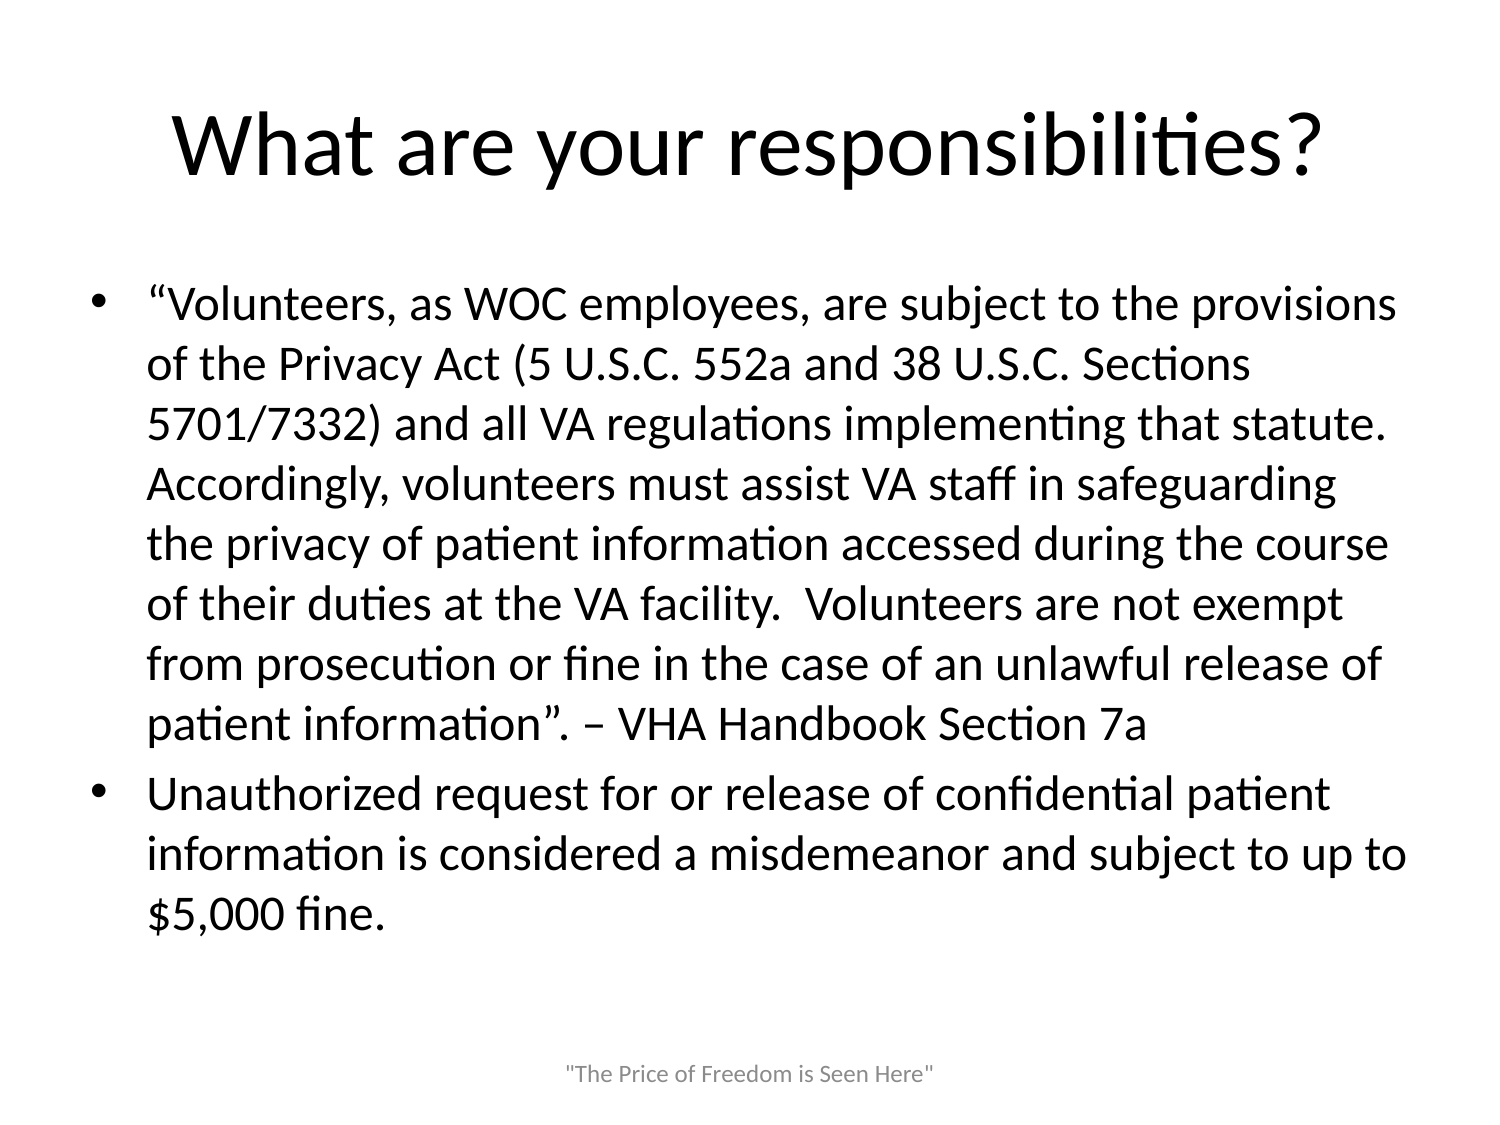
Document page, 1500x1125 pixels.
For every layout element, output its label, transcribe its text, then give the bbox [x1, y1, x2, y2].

list “Volunteers, as WOC employees, are subject to the provisions of the Privacy Act (5 U.S.C. 552a and 38 U.S.C. Sections 5701/7332) and all VA regulations implementing that statute. Accordingly, volunteers must assist VA staff in safeguarding the privacy of patient information accessed during the course of their duties at the VA facility. Volunteers are not exempt from prosecution or fine in the case of an unlawful release of patient information”. – VHA Handbook Section 7a Unauthorized request for or release of confidential patient information is considered a misdemeanor and subject to up to $5,000 fine. [75, 262, 1425, 1005]
footer "The Price of Freedom is Seen Here" [512, 1042, 988, 1103]
title What are your responsibilities? [75, 45, 1425, 233]
